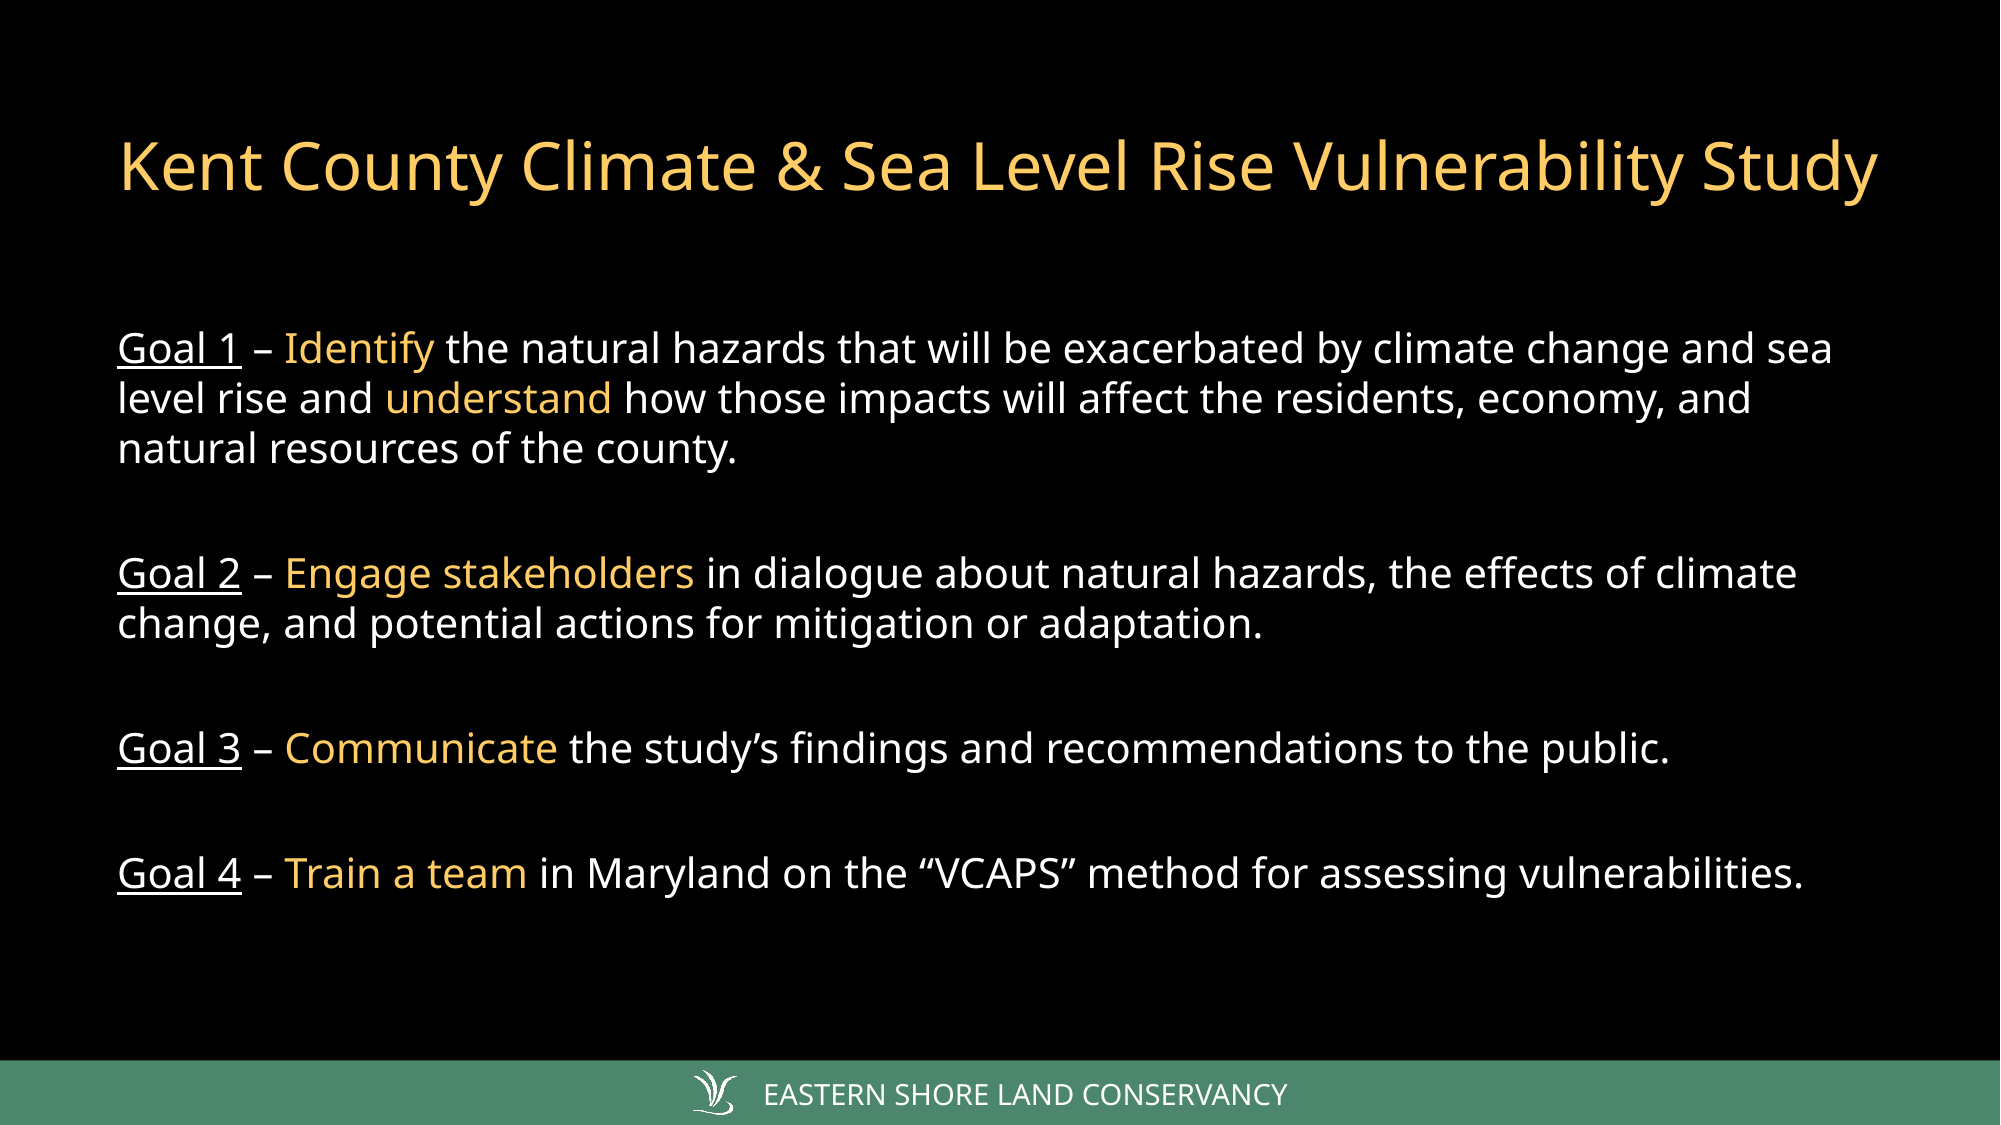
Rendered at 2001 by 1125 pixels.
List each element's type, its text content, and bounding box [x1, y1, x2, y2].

text_box Goal 1 – Identify the natural hazards that will be exacerbated by climate change and sea level rise and understand how those impacts will affect the residents, economy, and natural resources of the county. Goal 2 – Engage stakeholders in dialogue about natural hazards, the effects of climate change, and potential actions for mitigation or adaptation. Goal 3 – Communicate the study’s findings and recommendations to the public. Goal 4 – Train a team in Maryland on the “VCAPS” method for assessing vulnerabilities. [102, 313, 1900, 957]
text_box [0, 1058, 2000, 1125]
title Kent County Climate & Sea Level Rise Vulnerability Study [0, 59, 2000, 278]
